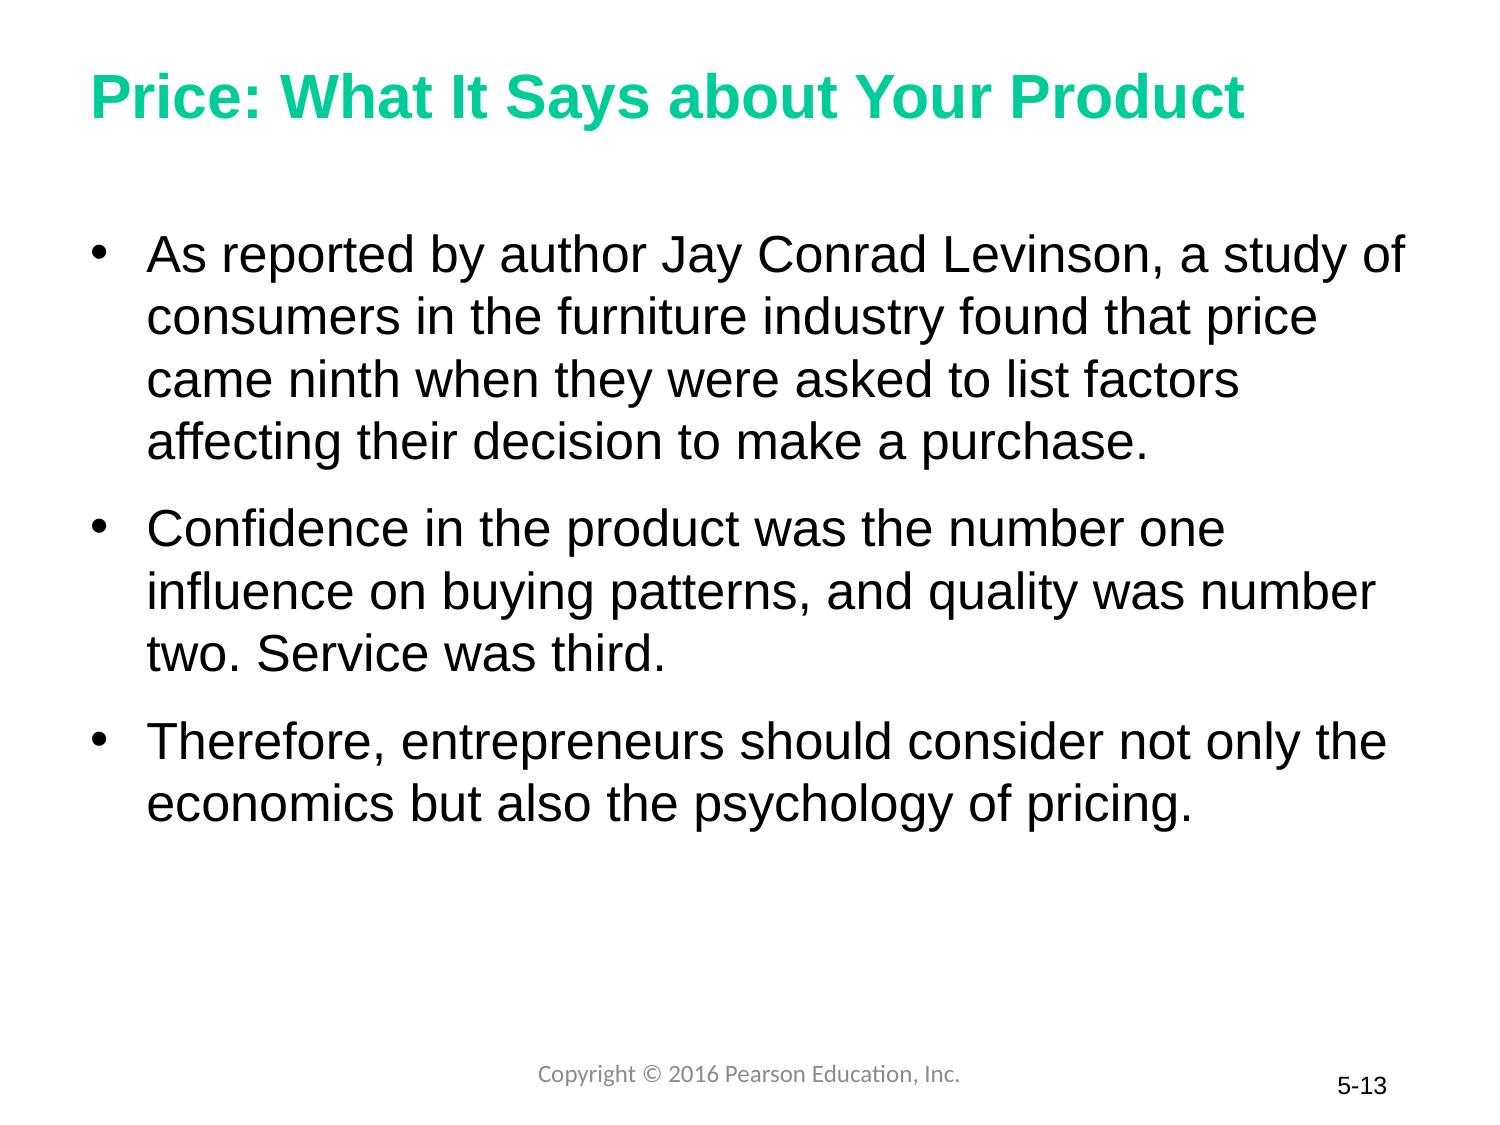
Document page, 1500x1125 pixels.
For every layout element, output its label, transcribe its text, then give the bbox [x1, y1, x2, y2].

footer Copyright © 2016 Pearson Education, Inc. [512, 1042, 988, 1103]
list As reported by author Jay Conrad Levinson, a study of consumers in the furniture industry found that price came ninth when they were asked to list factors affecting their decision to make a purchase. Confidence in the product was the number one influence on buying patterns, and quality was number two. Service was third. Therefore, entrepreneurs should consider not only the economics but also the psychology of pricing. [75, 212, 1425, 988]
title Price: What It Says about Your Product [75, 0, 1425, 188]
